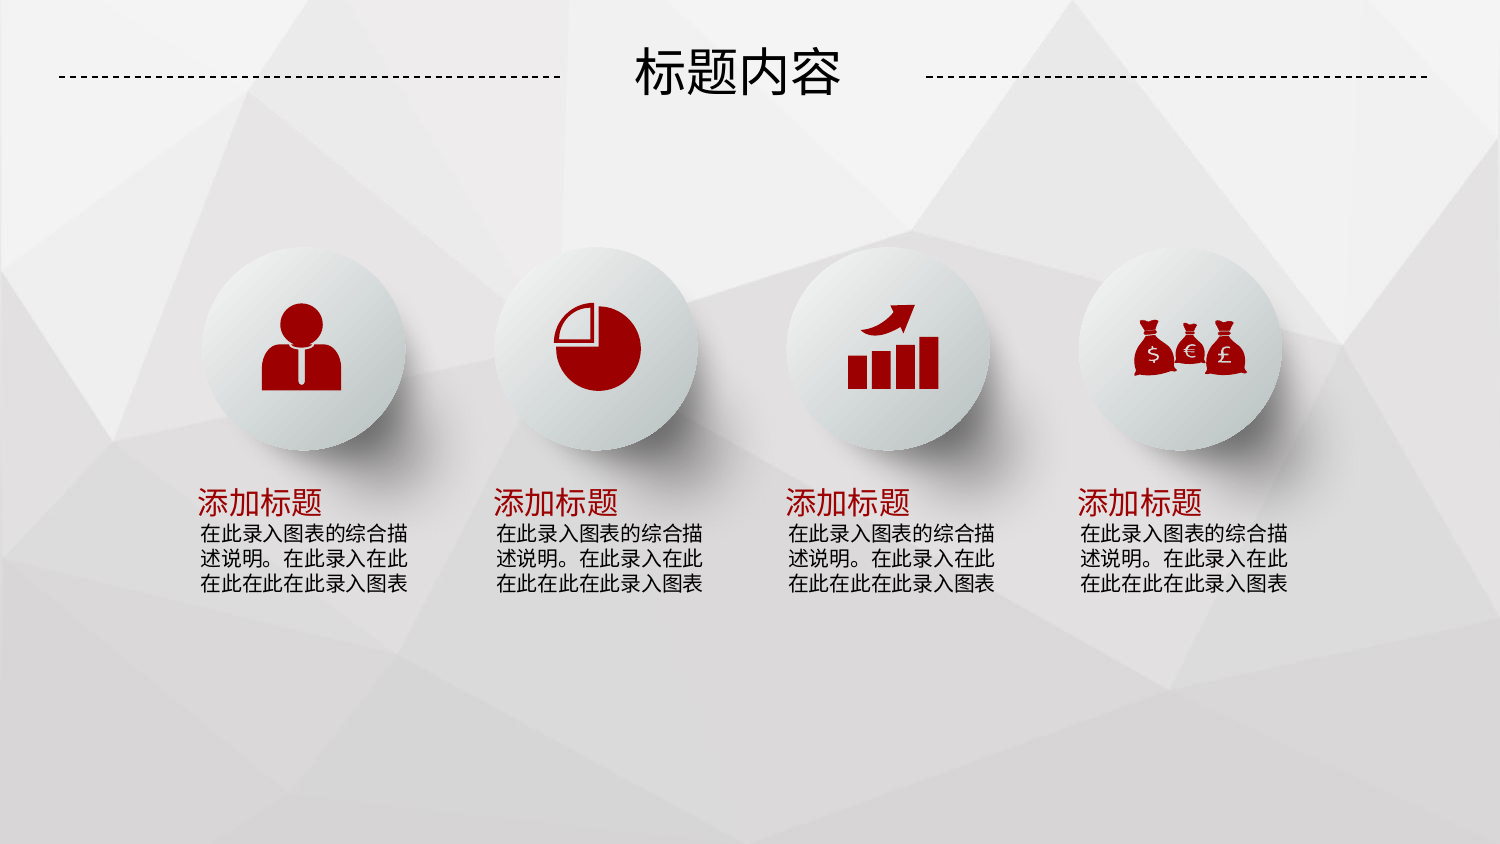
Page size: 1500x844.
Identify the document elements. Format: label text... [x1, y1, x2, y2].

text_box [553, 302, 641, 391]
text_box 标题内容 [608, 32, 868, 110]
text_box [1062, 476, 1393, 604]
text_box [1079, 235, 1373, 476]
picture [0, 0, 1500, 844]
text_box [494, 235, 786, 476]
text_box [786, 235, 1079, 476]
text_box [847, 304, 939, 389]
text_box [183, 476, 478, 604]
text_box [202, 235, 494, 476]
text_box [478, 476, 770, 604]
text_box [1130, 317, 1248, 376]
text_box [770, 476, 1062, 604]
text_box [261, 303, 342, 391]
